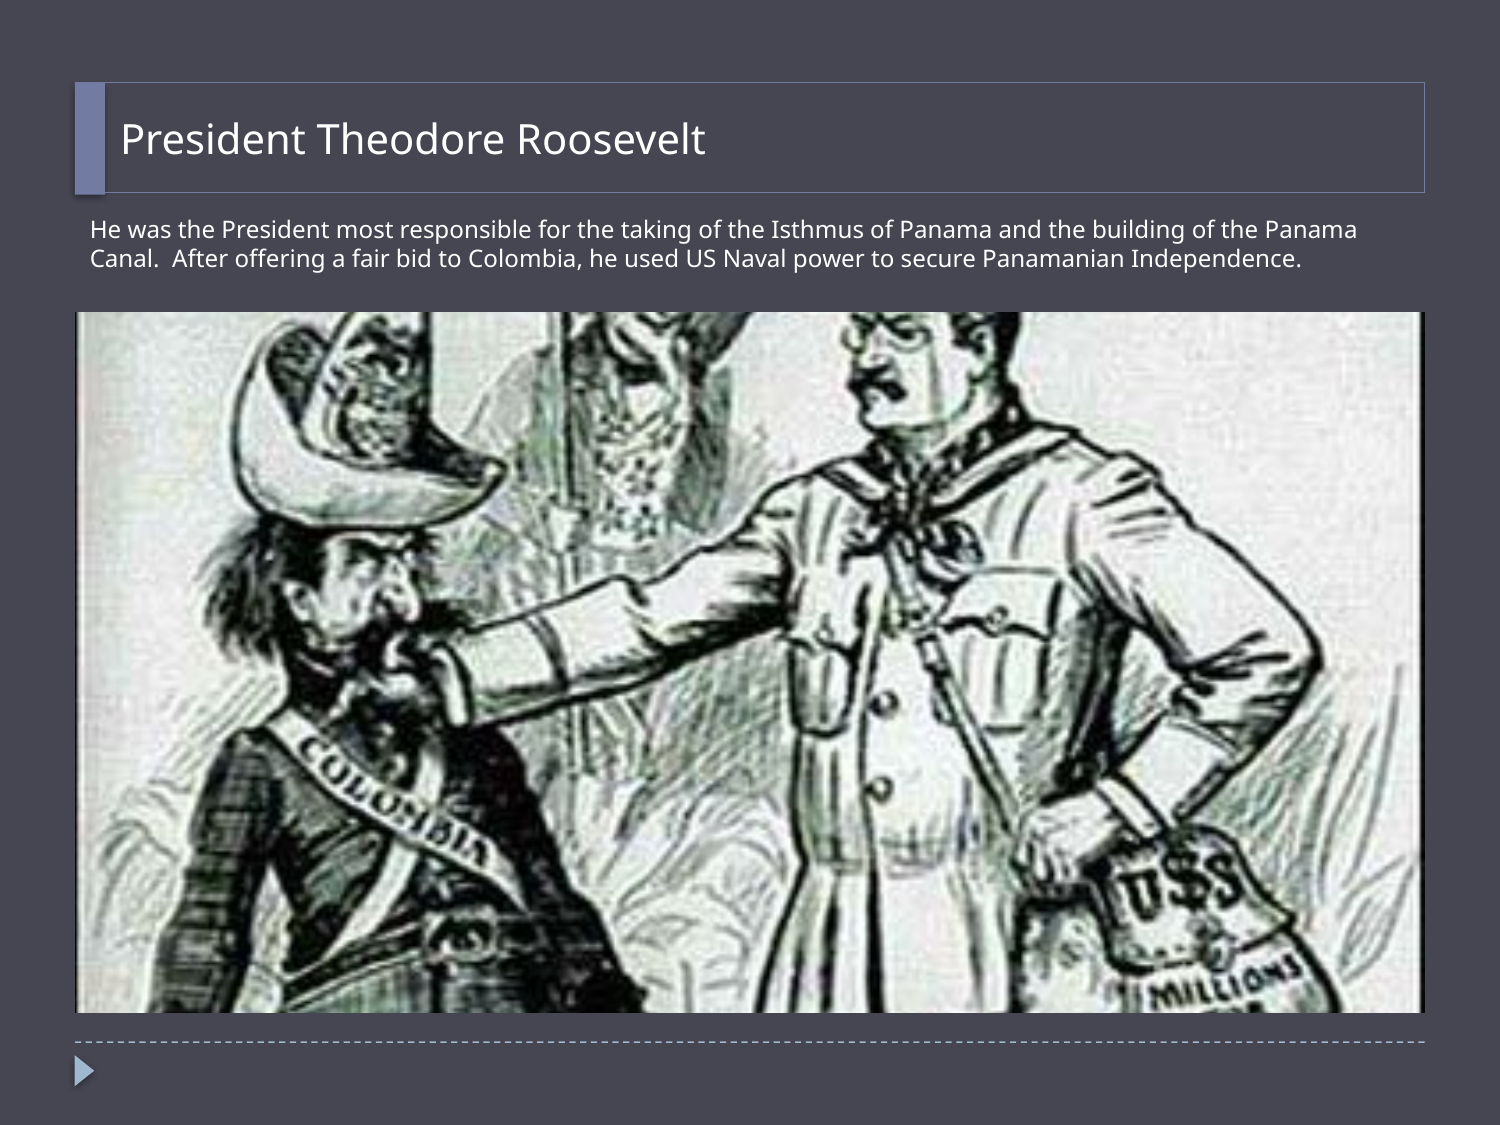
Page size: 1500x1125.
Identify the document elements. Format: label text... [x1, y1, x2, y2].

list He was the President most responsible for the taking of the Isthmus of Panama and the building of the Panama Canal. After offering a fair bid to Colombia, he used US Naval power to secure Panamanian Independence. [75, 200, 1425, 288]
title President Theodore Roosevelt [75, 82, 1425, 193]
picture [74, 312, 1426, 1014]
